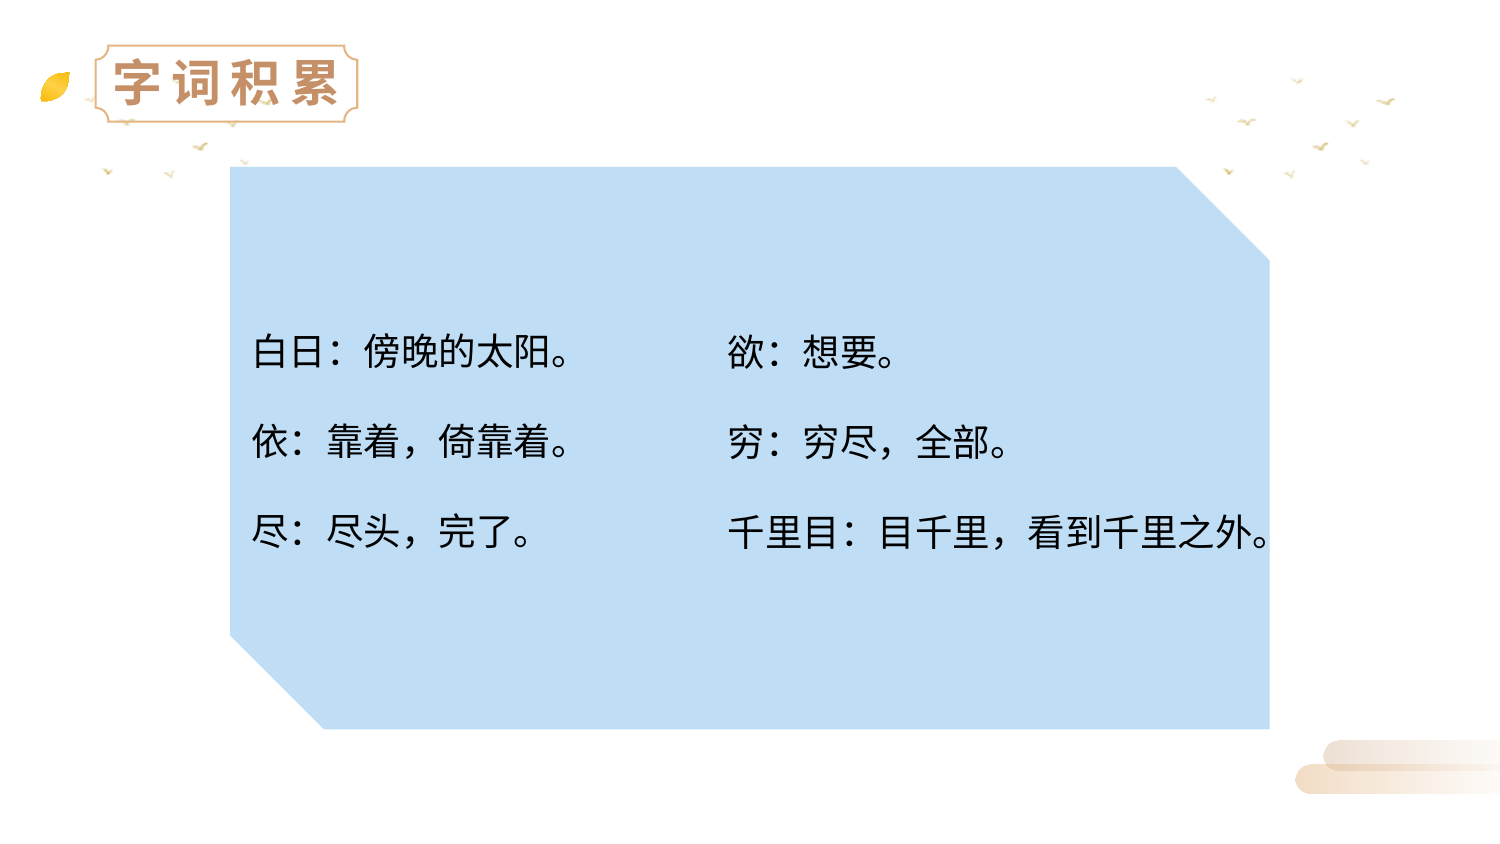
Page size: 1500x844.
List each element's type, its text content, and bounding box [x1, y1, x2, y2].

text_box 字词积累 [112, 51, 341, 112]
text_box 白日：傍晚的太阳。 依：靠着，倚靠着。 尽：尽头，完了。 [239, 277, 615, 559]
text_box [229, 165, 1271, 731]
text_box 欲：想要。 穷：穷尽，全部。 千里目：目千里，看到千里之外。 [716, 278, 1291, 560]
